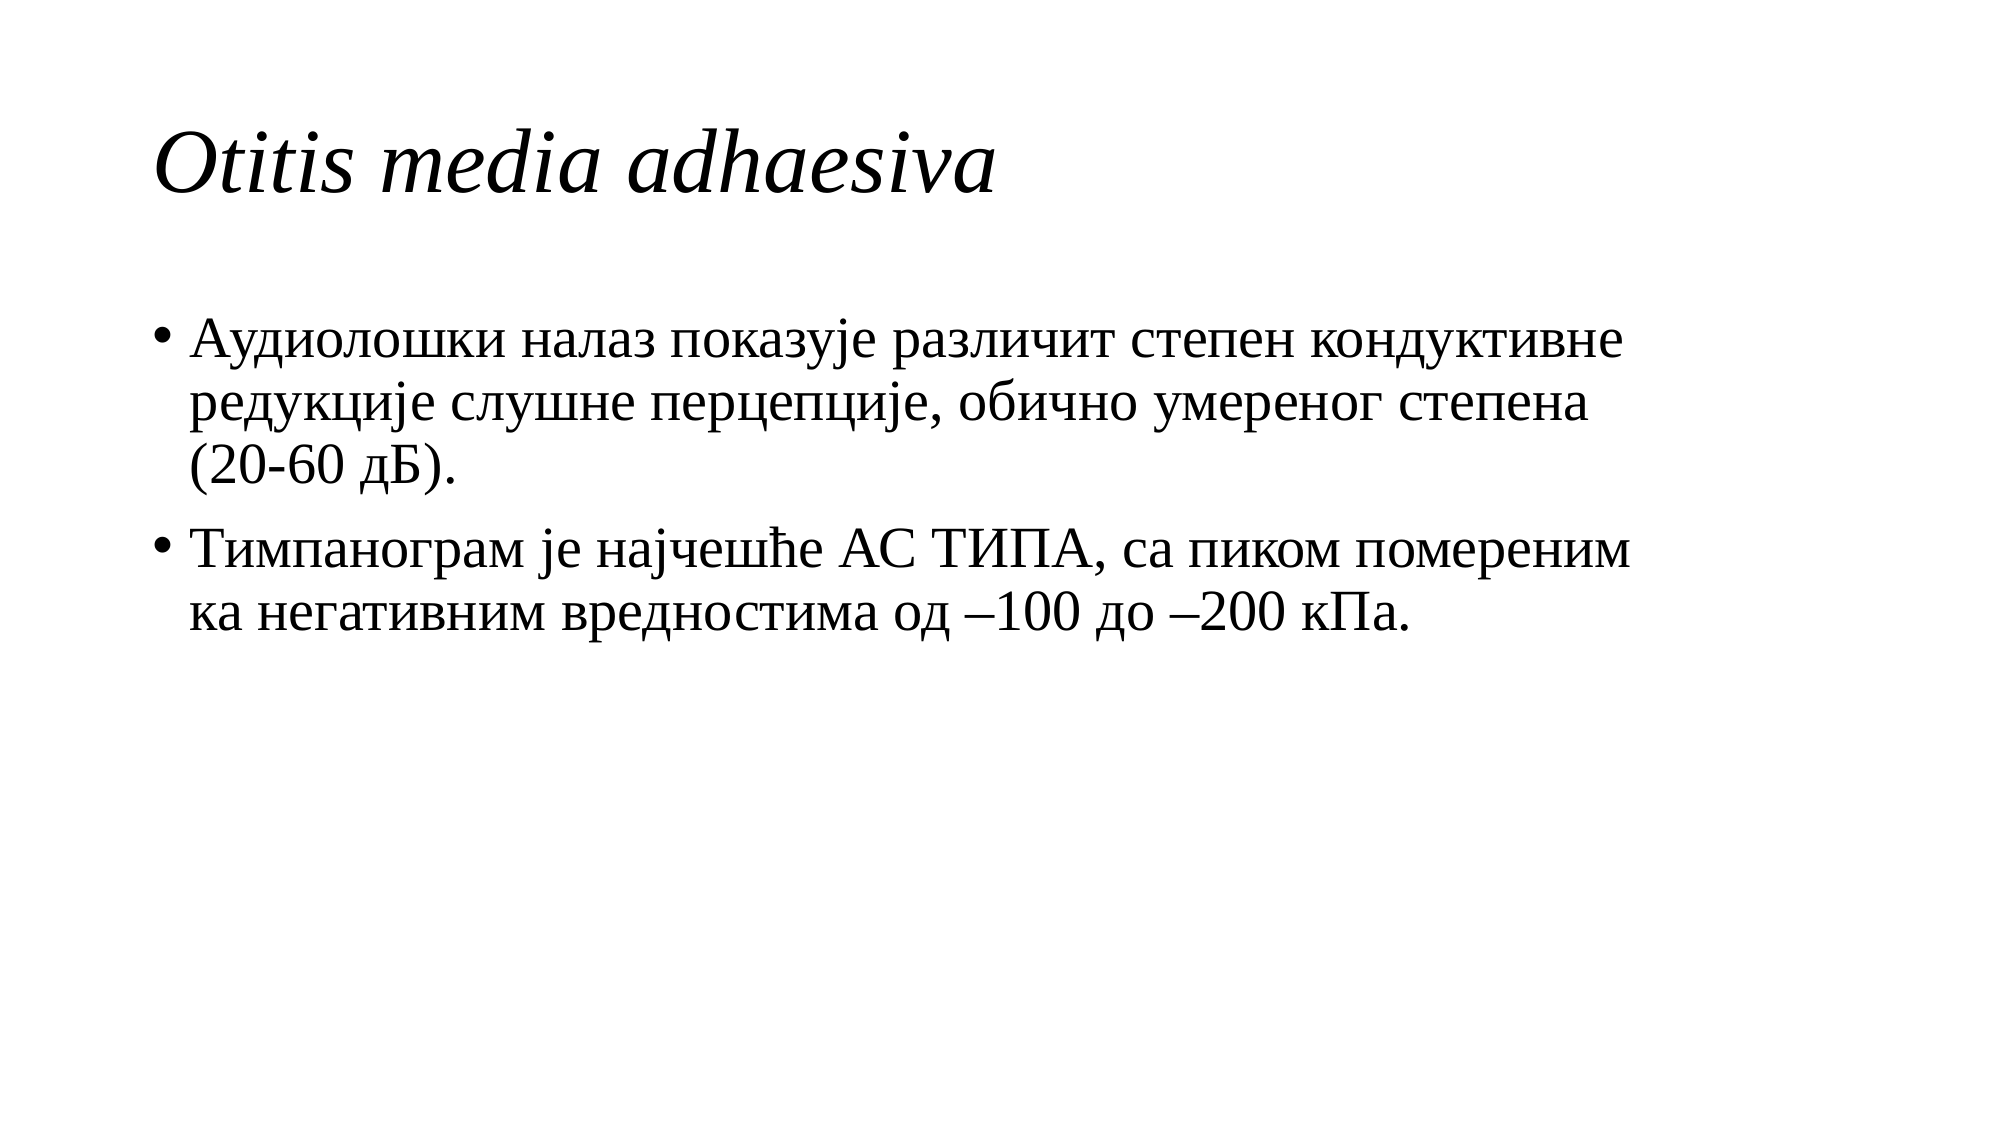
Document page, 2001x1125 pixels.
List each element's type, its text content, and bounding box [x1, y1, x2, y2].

title Otitis media adhaesiva [137, 59, 1863, 278]
list Аудиолошки налаз показује различит степен кондуктивне редукције слушне перцепције, обично умереног степена (20-60 дБ). Тимпанограм је најчешће АС ТИПА, са пиком помереним ка негативним вредностима од –100 до –200 кПа. [137, 299, 1662, 1014]
